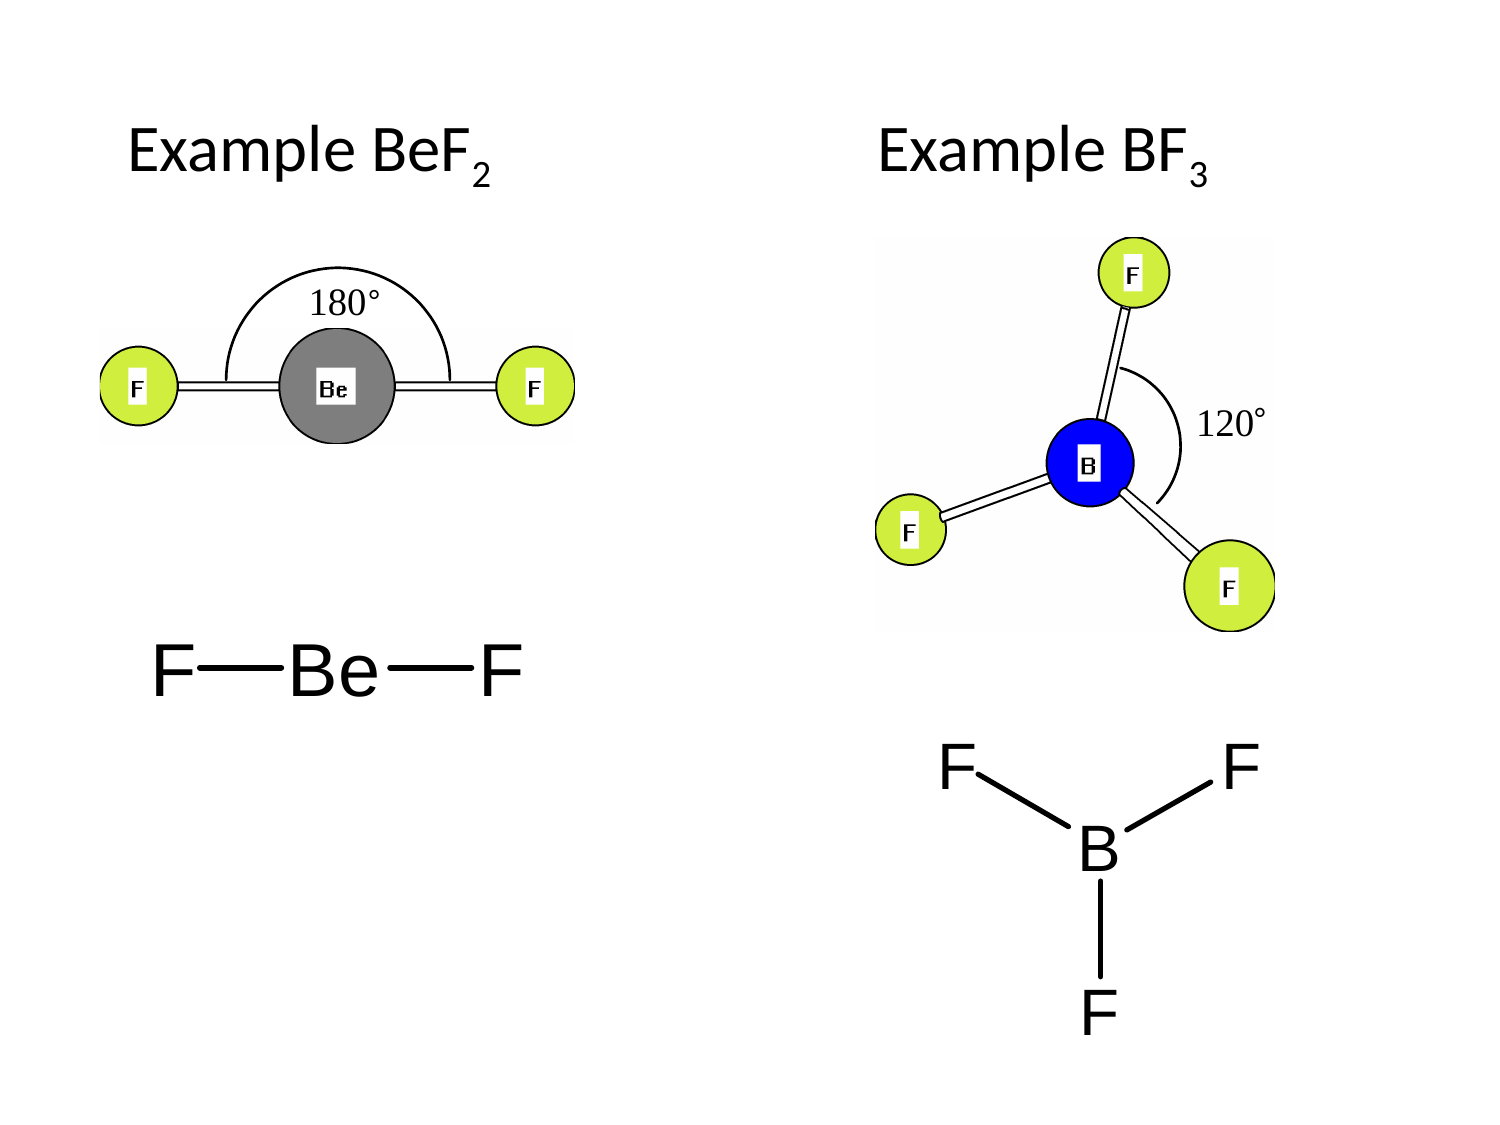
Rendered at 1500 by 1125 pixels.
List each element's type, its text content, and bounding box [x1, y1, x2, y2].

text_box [874, 237, 1276, 632]
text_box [937, 737, 1262, 1036]
title Example BeF2 Example BF3 [112, 99, 1388, 201]
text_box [99, 262, 576, 445]
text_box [149, 637, 525, 698]
